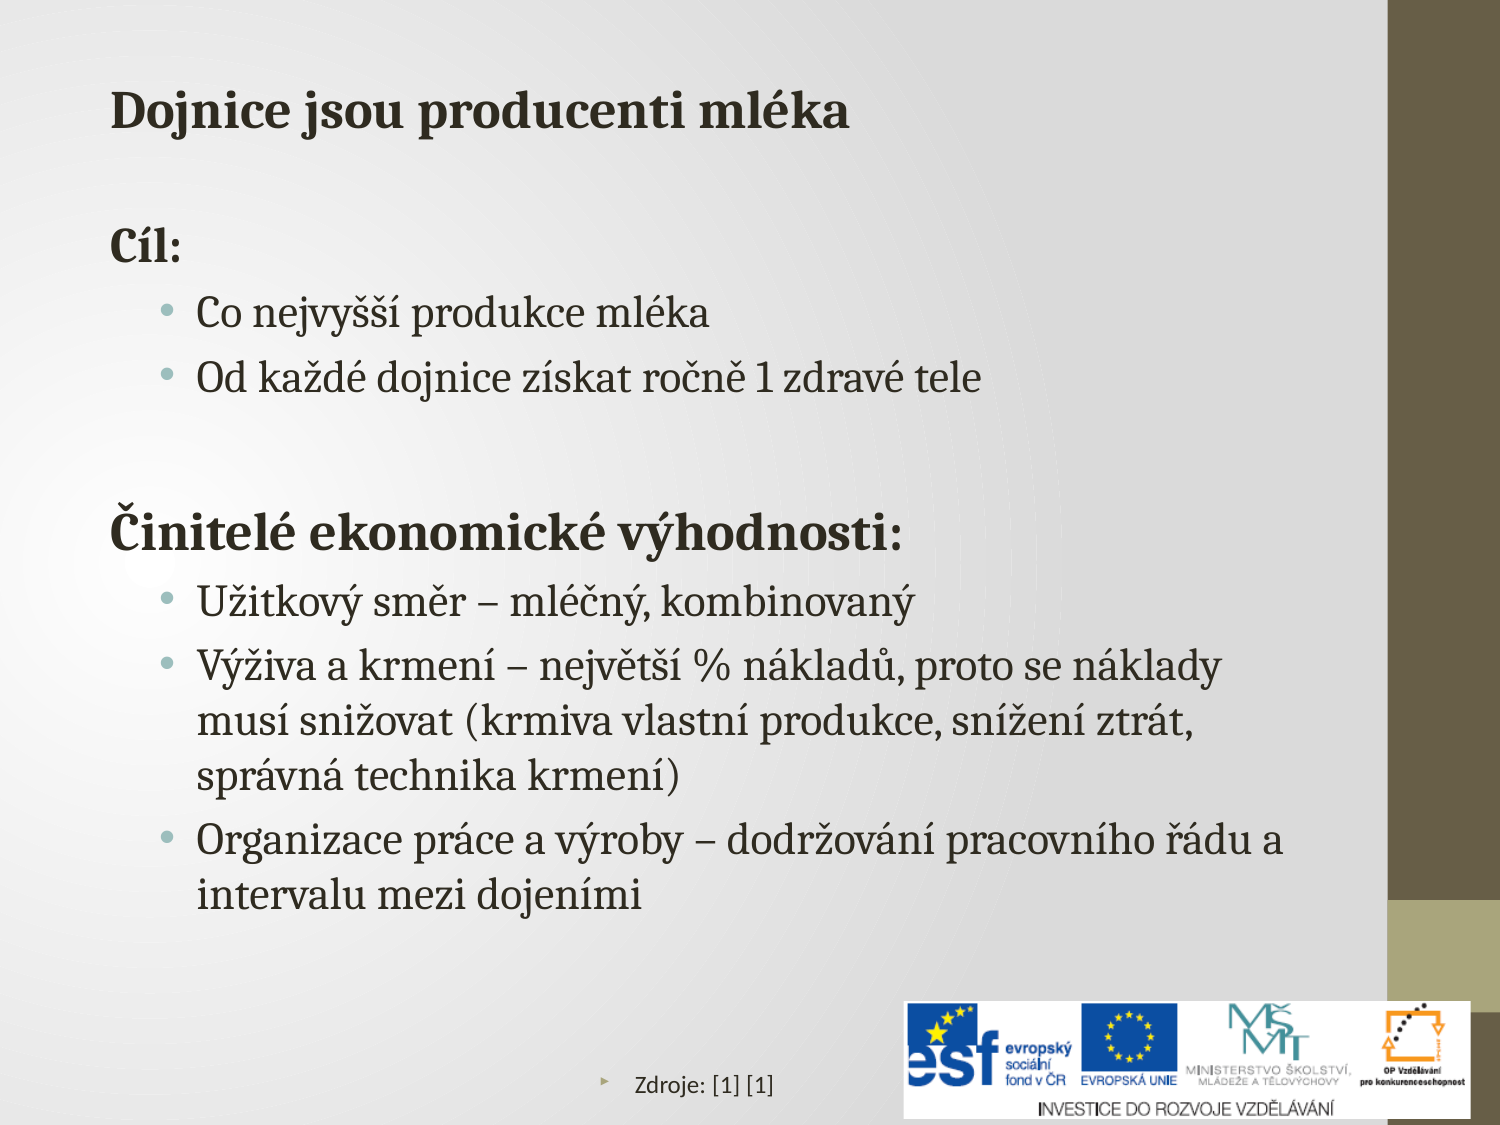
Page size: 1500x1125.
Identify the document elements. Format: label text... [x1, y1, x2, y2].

list Dojnice jsou producenti mléka Cíl: Co nejvyšší produkce mléka Od každé dojnice získat ročně 1 zdravé tele Činitelé ekonomické výhodnosti: Užitkový směr – mléčný, kombinovaný Výživa a krmení – největší % nákladů, proto se náklady musí snižovat (krmiva vlastní produkce, snížení ztrát, správná technika krmení) Organizace práce a výroby – dodržování pracovního řádu a intervalu mezi dojeními [76, 66, 1327, 1044]
text_box Zdroje: [1] [1] [584, 1060, 892, 1106]
